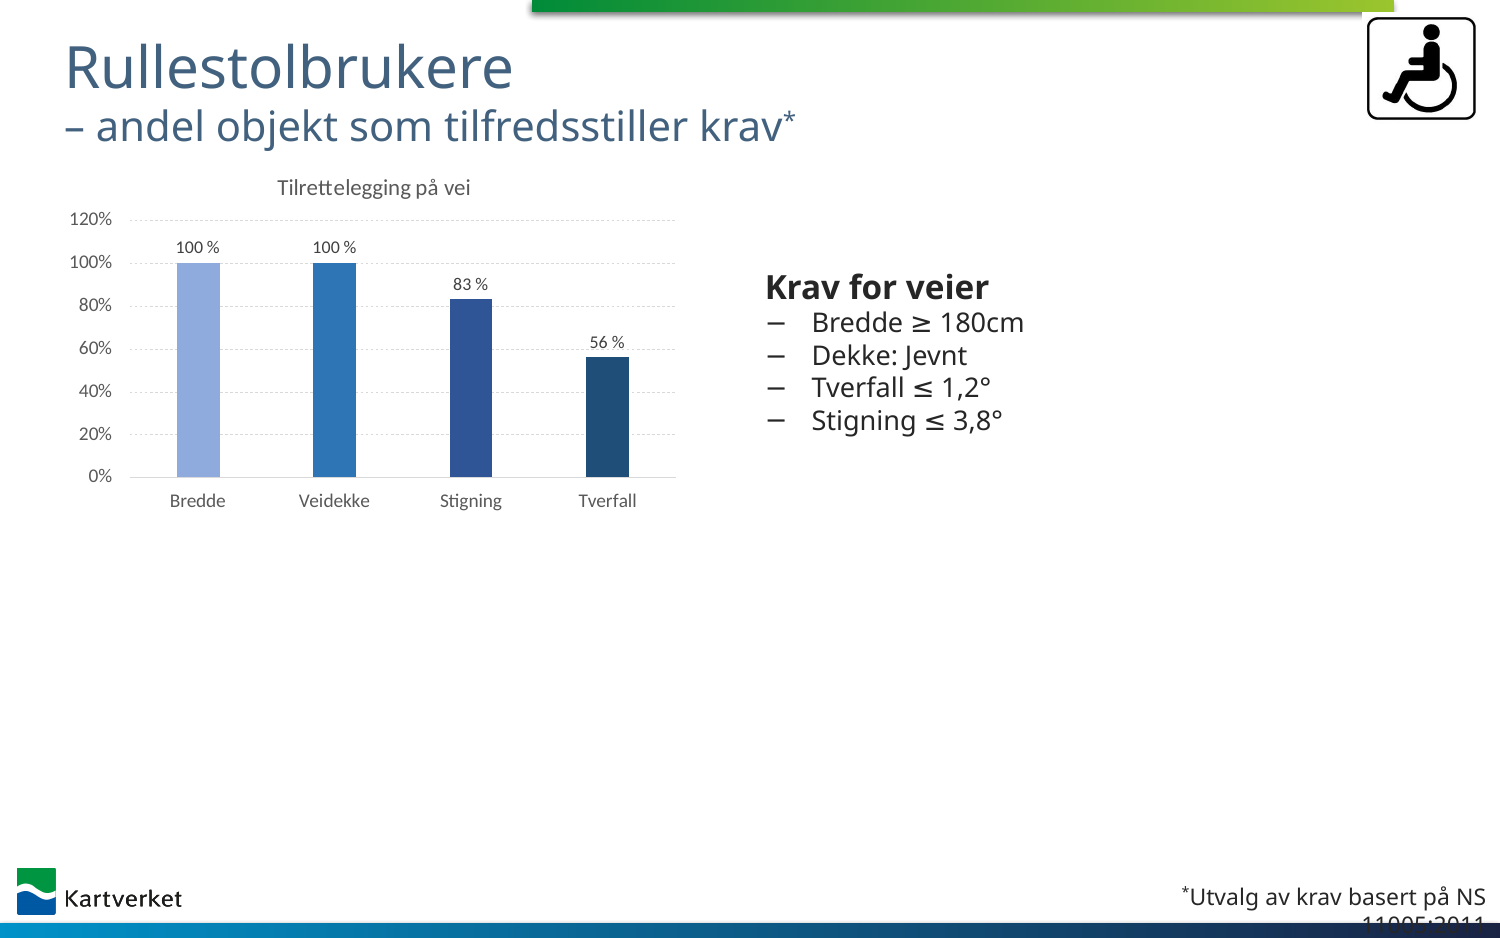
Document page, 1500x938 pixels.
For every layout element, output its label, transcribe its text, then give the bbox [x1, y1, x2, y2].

text_box *Utvalg av krav basert på NS 11005:2011 [1068, 873, 1500, 938]
text_box Rullestolbrukere – andel objekt som tilfredsstiller krav* [49, 25, 1431, 158]
picture [1362, 12, 1481, 126]
text_box Krav for veier Bredde ≥ 180cm Dekke: Jevnt Tverfall ≤ 1,2° Stigning ≤ 3,8° [750, 258, 1234, 444]
picture [62, 166, 687, 519]
